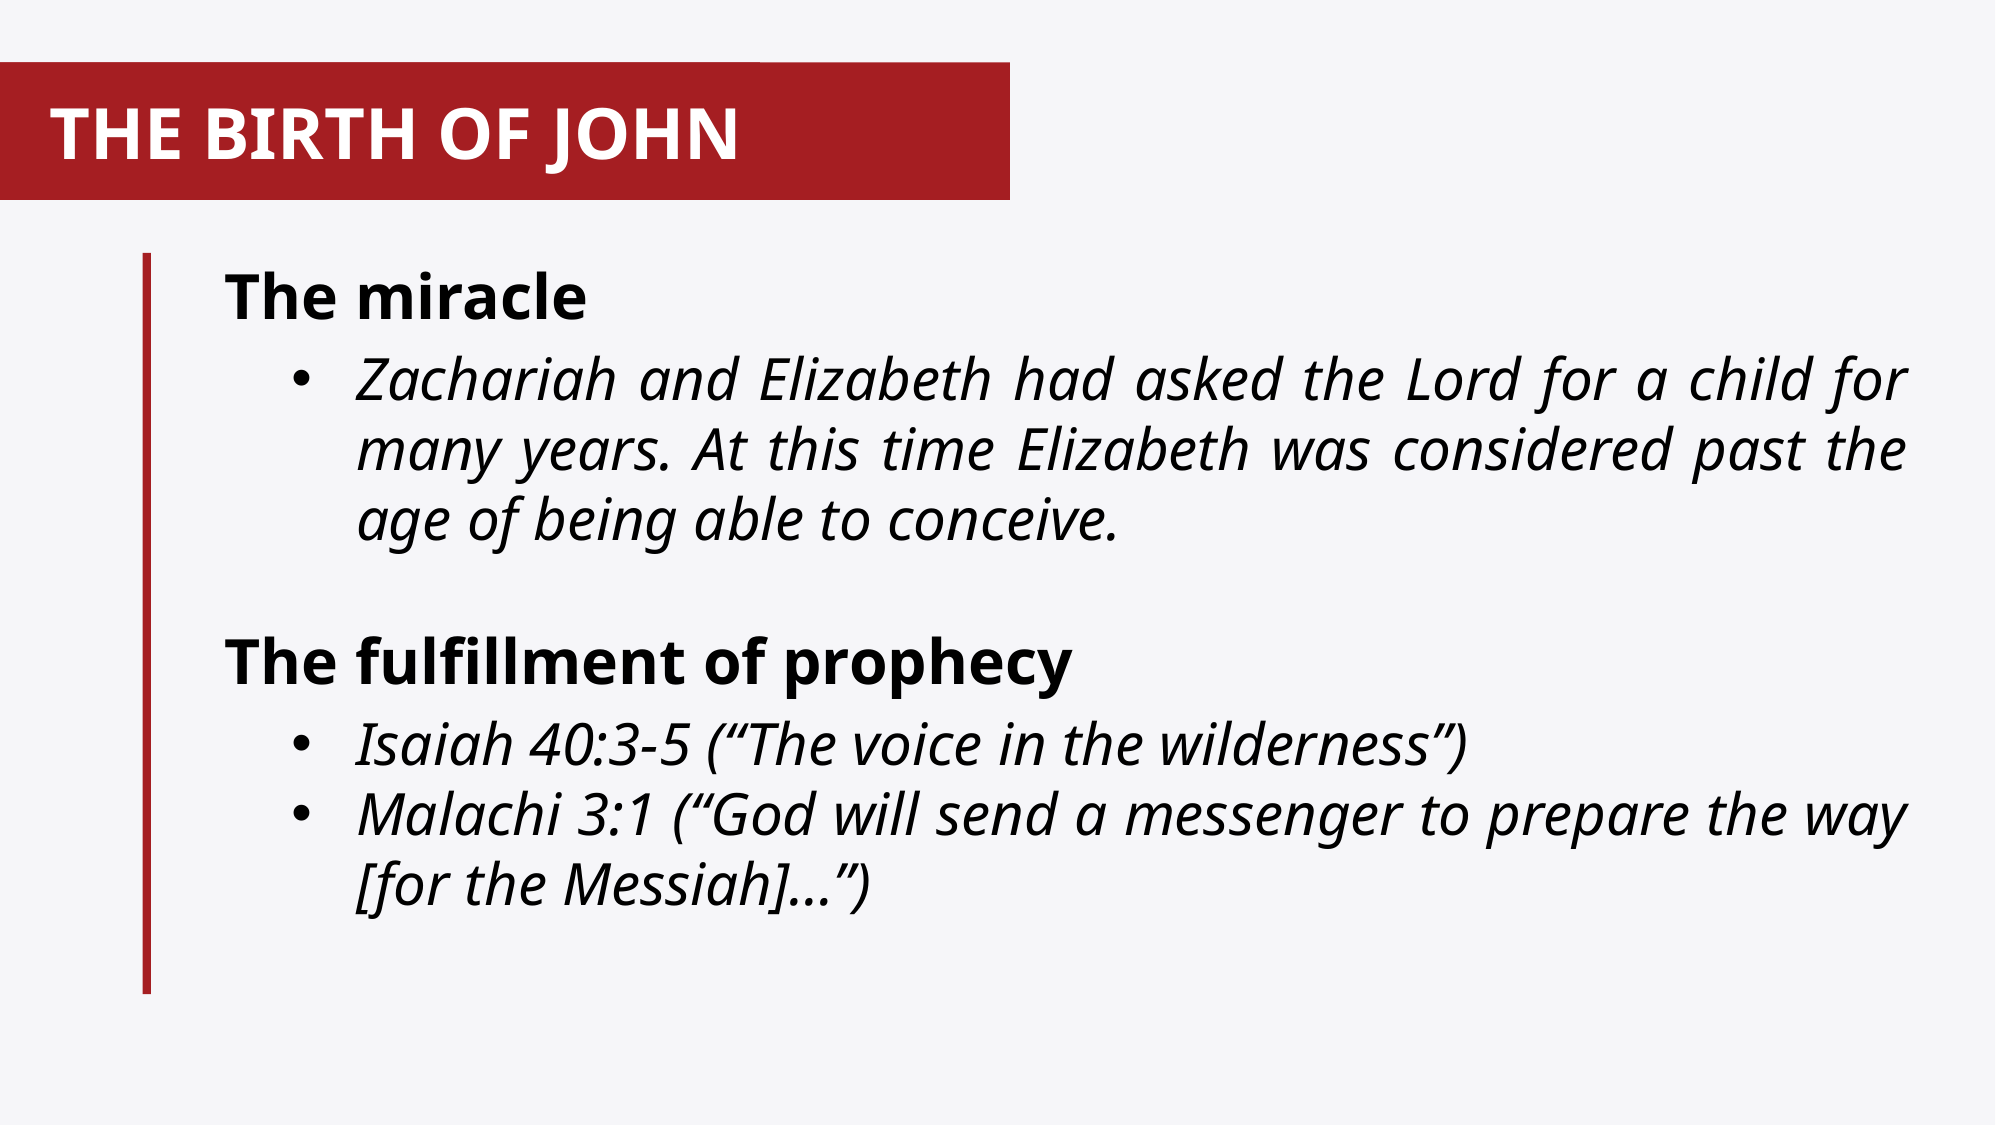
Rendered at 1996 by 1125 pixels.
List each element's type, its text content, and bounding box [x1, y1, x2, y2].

text_box The miracle Zachariah and Elizabeth had asked the Lord for a child for many years. At this time Elizabeth was considered past the age of being able to conceive. The fulfillment of prophecy Isaiah 40:3-5 (“The voice in the wilderness”) Malachi 3:1 (“God will send a messenger to prepare the way [for the Messiah]…”) [209, 249, 1923, 425]
title THE BIRTH OF JOHN [0, 62, 1010, 200]
